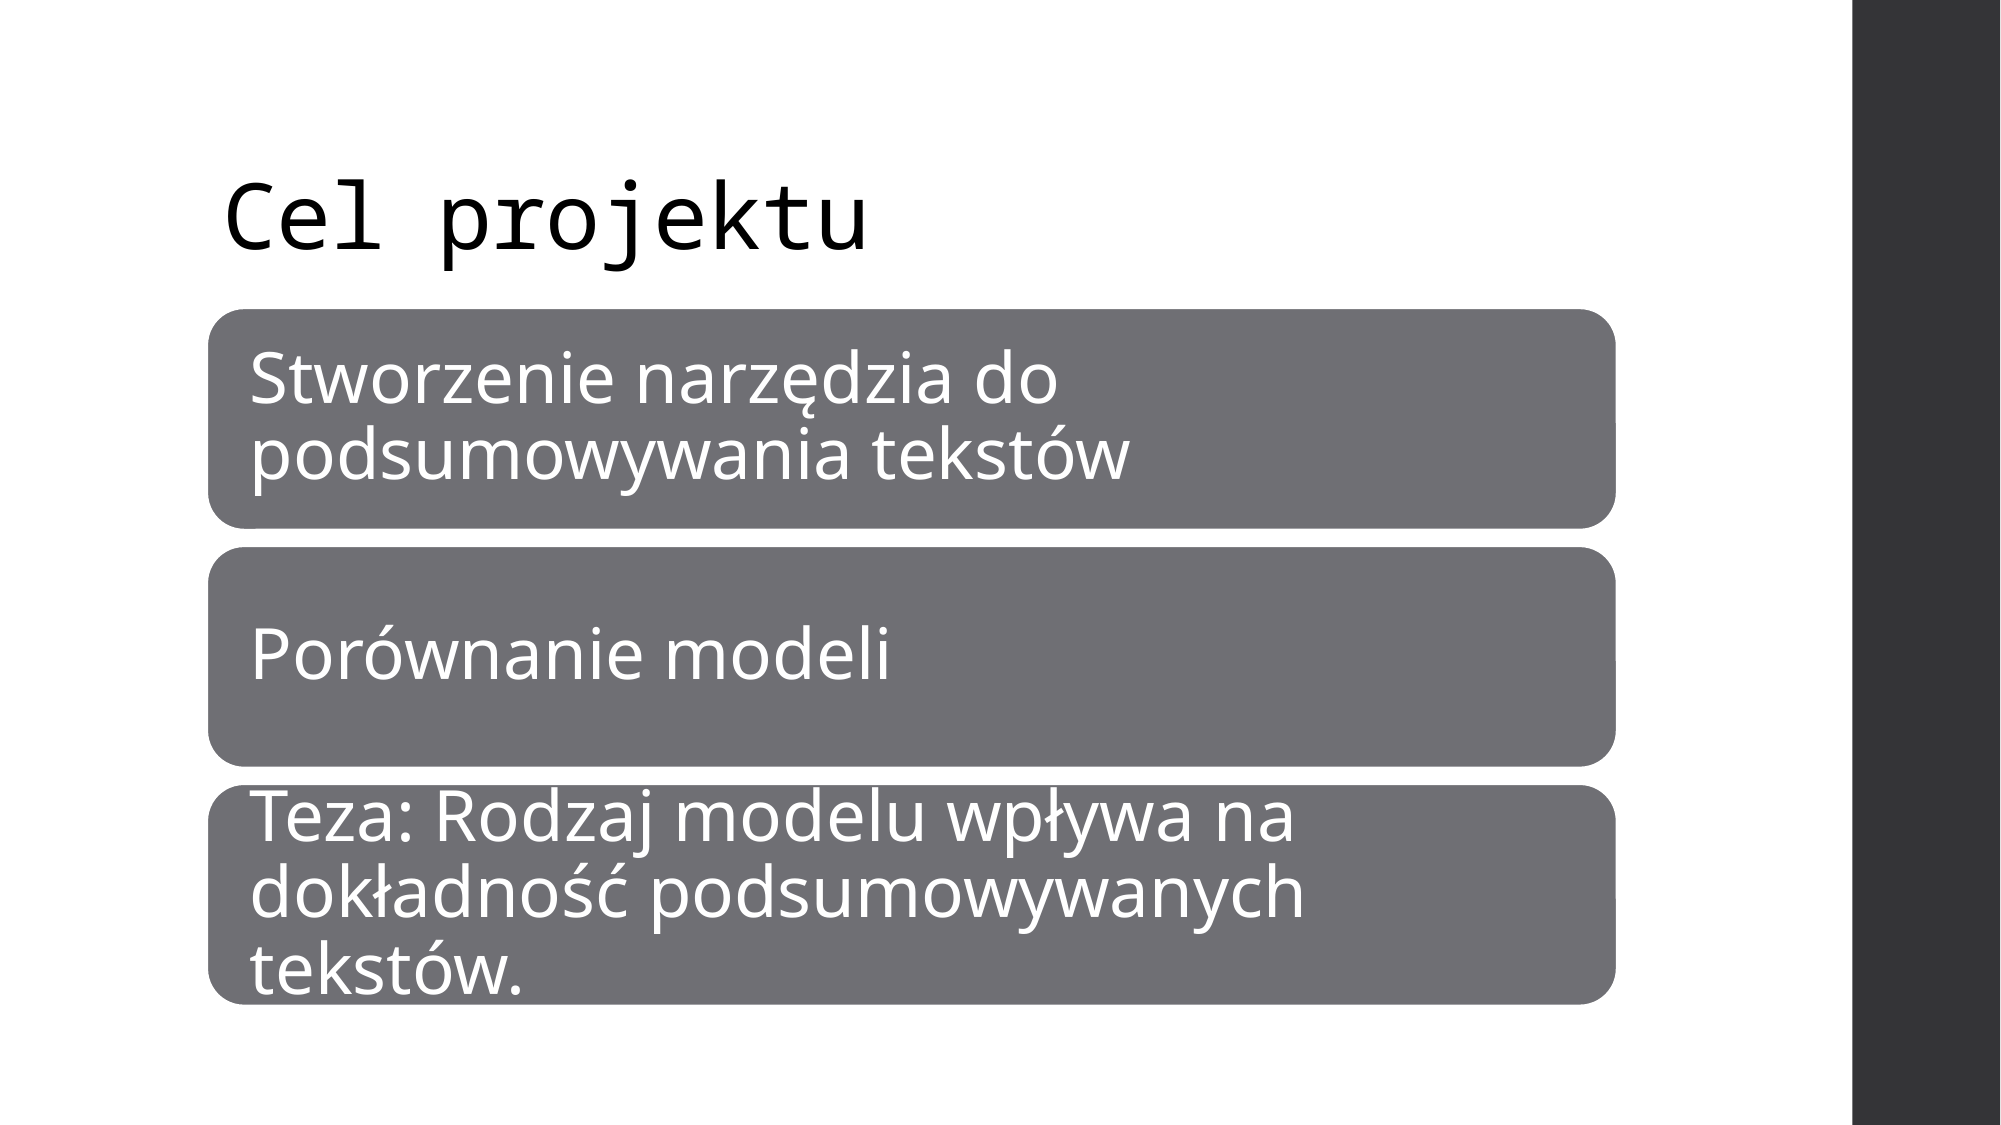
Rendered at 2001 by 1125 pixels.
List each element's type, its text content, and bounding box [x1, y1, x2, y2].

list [206, 299, 1618, 1015]
title Cel projektu [206, 60, 1797, 278]
